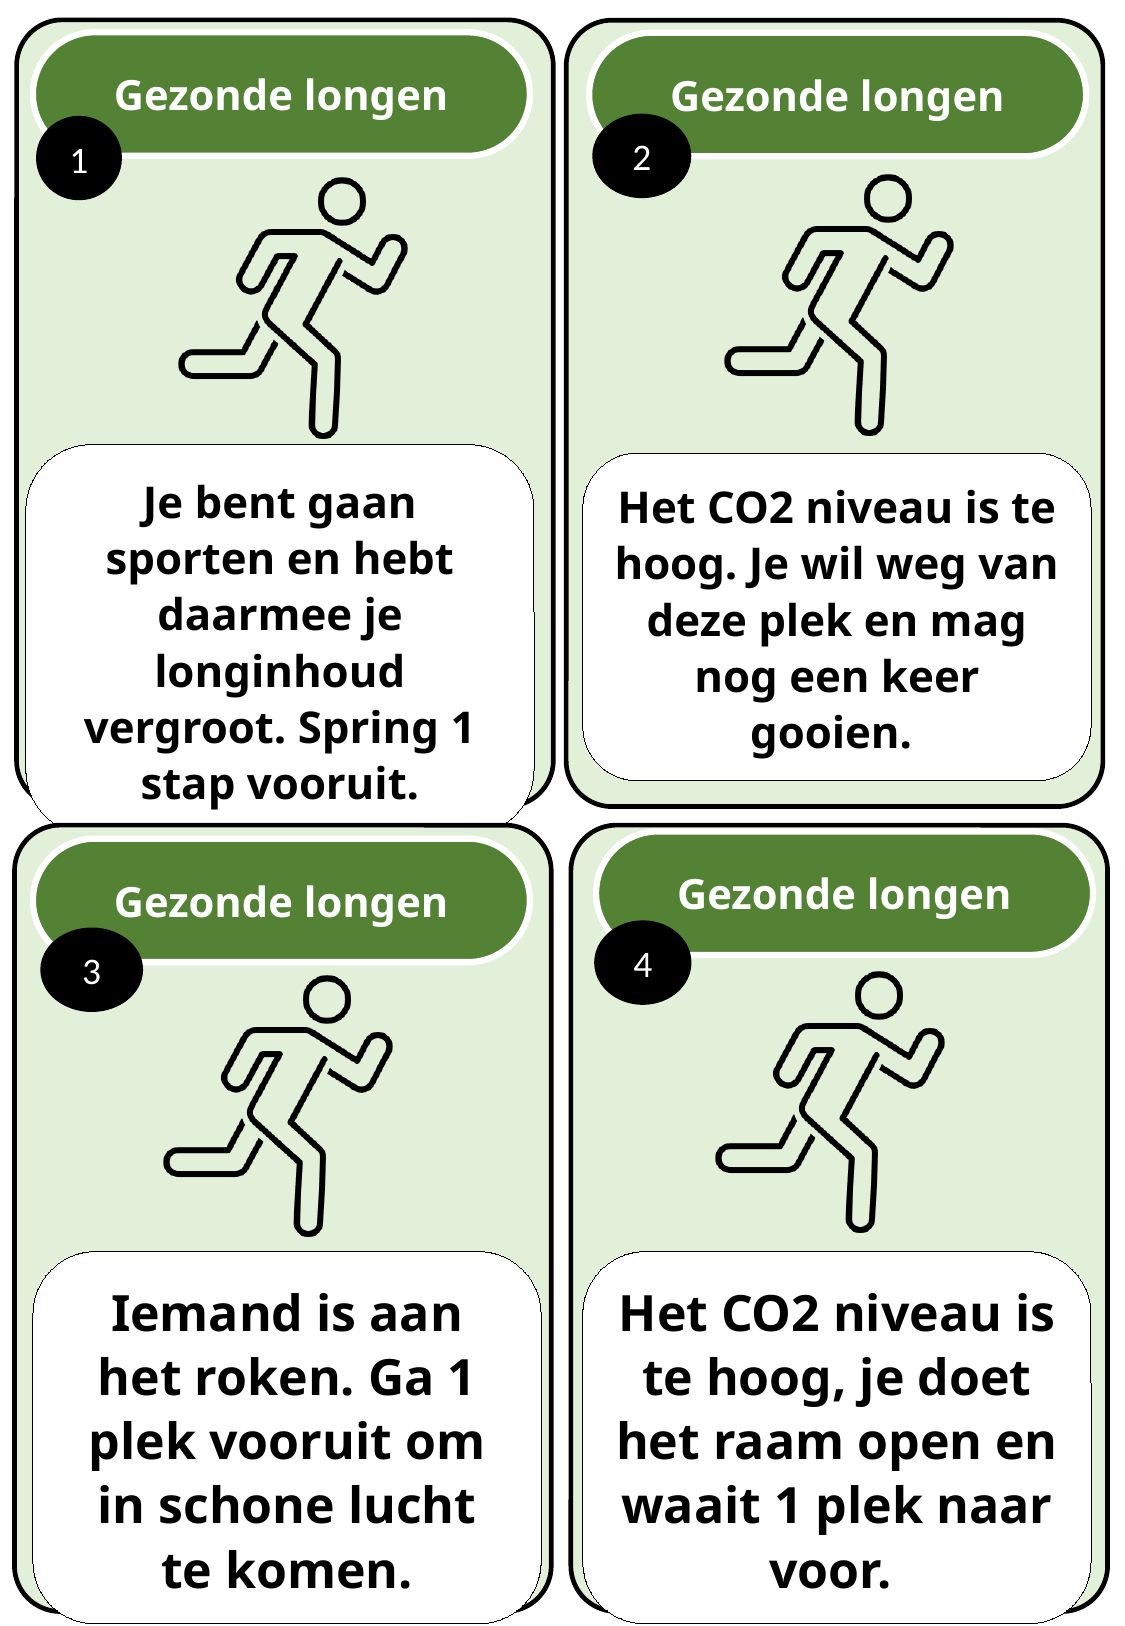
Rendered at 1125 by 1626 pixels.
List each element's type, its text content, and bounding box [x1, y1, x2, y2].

text_box 1 [36, 115, 122, 201]
text_box Het CO2 niveau is te hoog, je doet het raam open en waait 1 plek naar voor. [582, 1251, 1092, 1624]
picture [684, 956, 976, 1248]
picture [693, 159, 985, 451]
text_box Je bent gaan sporten en hebt daarmee je longinhoud vergroot. Spring 1 stap vooruit. [25, 444, 535, 824]
text_box [569, 824, 1109, 1613]
text_box Gezonde longen [31, 837, 531, 964]
text_box [565, 19, 1104, 808]
text_box 3 [40, 927, 142, 1012]
text_box Het CO2 niveau is te hoog. Je wil weg van deze plek en mag nog een keer gooien. [582, 453, 1092, 781]
text_box [13, 824, 553, 1613]
text_box Gezonde longen [588, 31, 1088, 158]
text_box 2 [592, 113, 692, 199]
text_box Iemand is aan het roken. Ga 1 plek vooruit om in schone lucht te komen. [32, 1251, 542, 1624]
picture [147, 162, 439, 454]
picture [132, 960, 424, 1252]
text_box 4 [594, 920, 691, 1005]
text_box Gezonde longen [31, 31, 531, 157]
text_box [15, 18, 555, 804]
text_box Gezonde longen [595, 830, 1095, 956]
